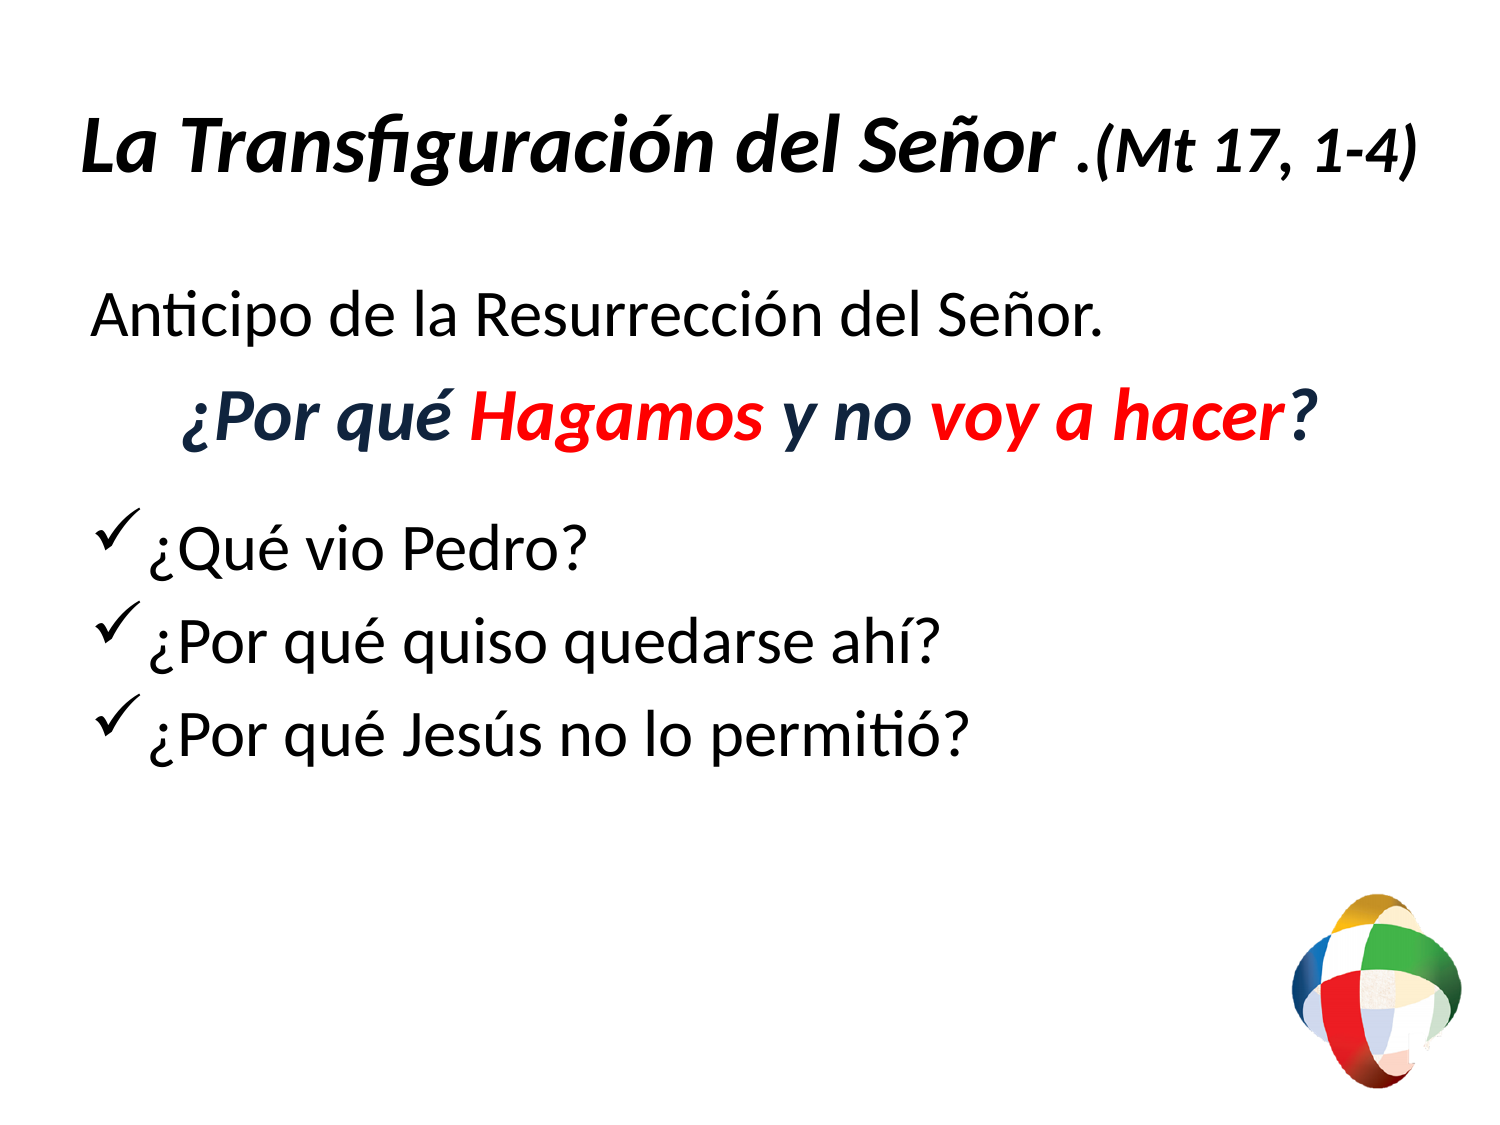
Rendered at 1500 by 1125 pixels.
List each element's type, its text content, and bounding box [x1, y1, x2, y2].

picture [1275, 881, 1467, 1098]
title La Transfiguración del Señor .(Mt 17, 1-4) [29, 45, 1471, 233]
list Anticipo de la Resurrección del Señor. ¿Por qué Hagamos y no voy a hacer? ¿Qué vio Pedro? ¿Por qué quiso quedarse ahí? ¿Por qué Jesús no lo permitió? [75, 262, 1425, 1005]
